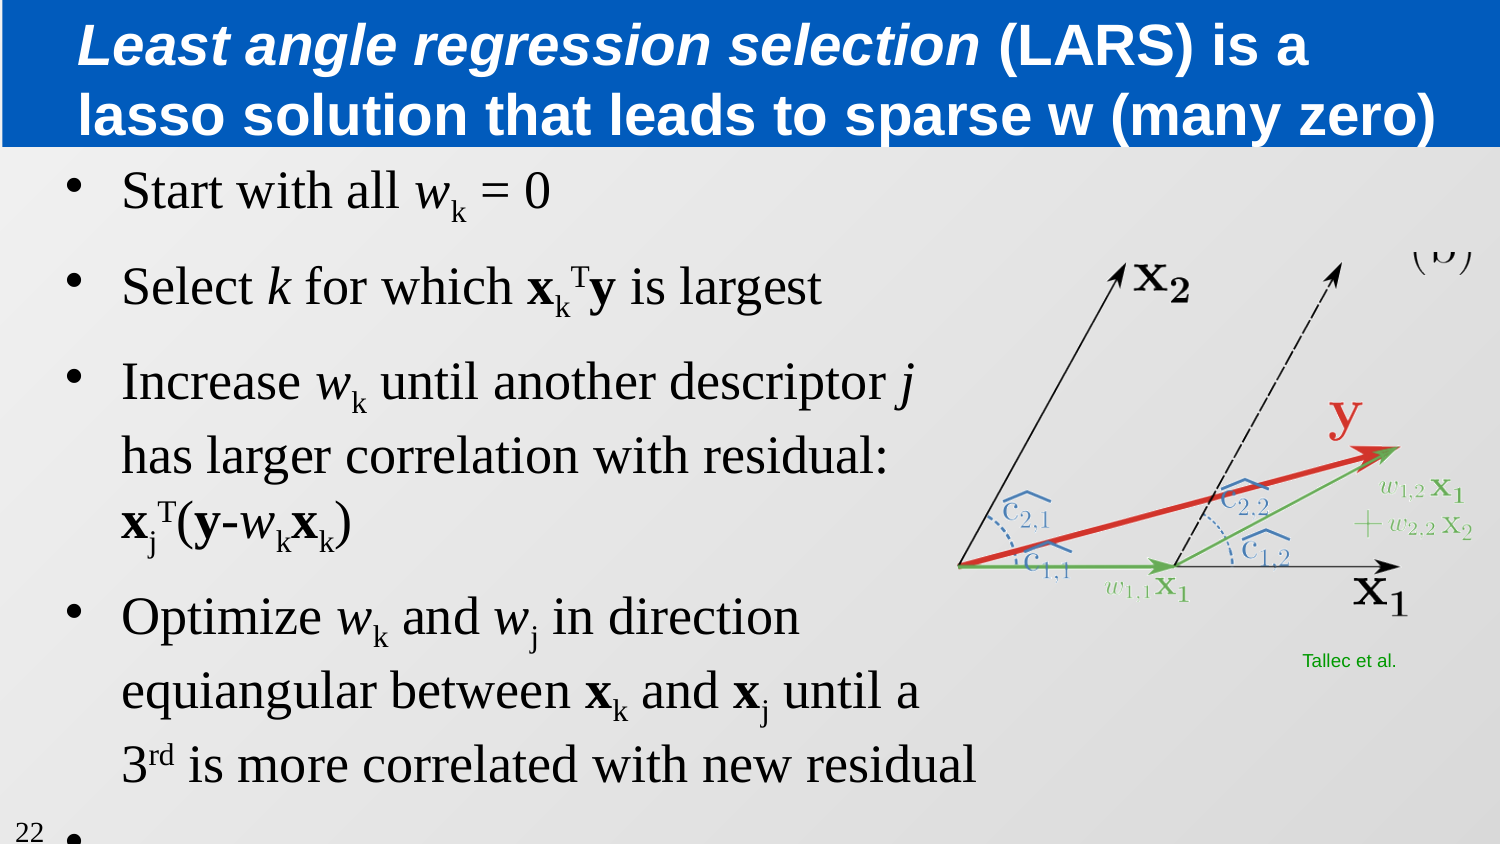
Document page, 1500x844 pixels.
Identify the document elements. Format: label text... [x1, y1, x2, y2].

picture [937, 252, 1480, 625]
text_box Tallec et al. [1287, 641, 1419, 679]
slide_number 22 [0, 806, 101, 844]
list Start with all wk = 0 Select k for which xkTy is largest Increase wk until another descriptor j has larger correlation with residual: xjT(y-wkxk) Optimize wk and wj in direction equiangular between xk and xj until a 3rd is more correlated with new residual [49, 146, 1001, 735]
title Least angle regression selection (LARS) is a lasso solution that leads to sparse w (many zero) [62, 0, 1480, 147]
